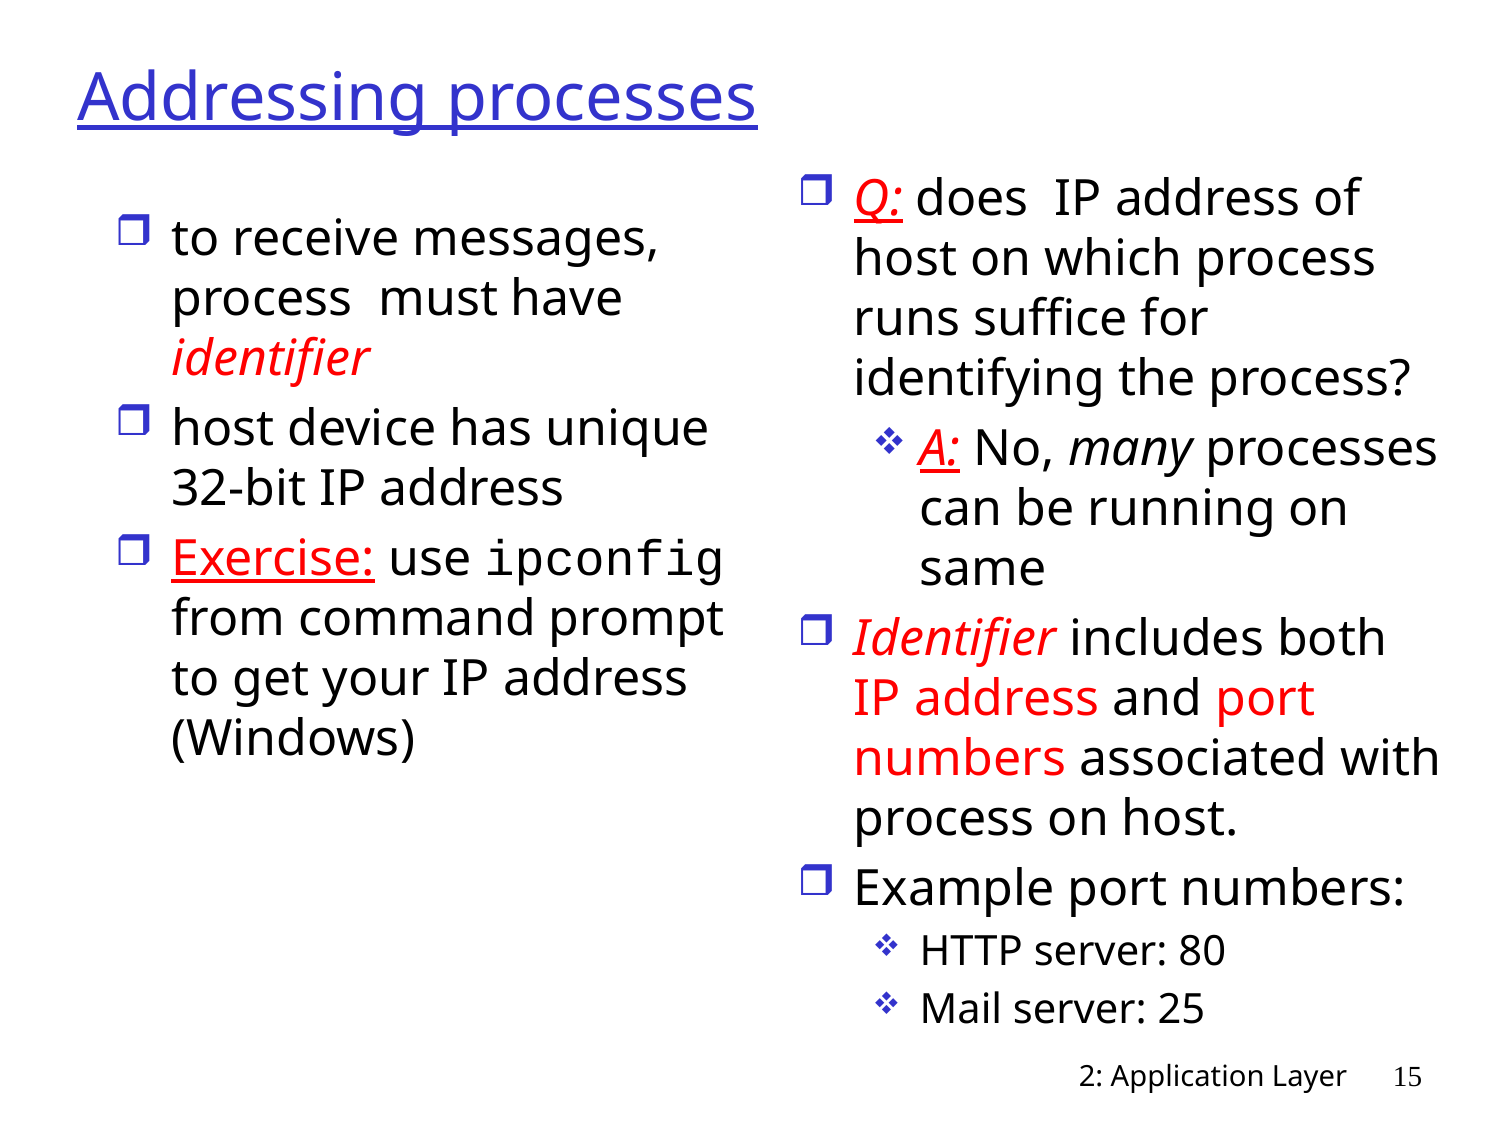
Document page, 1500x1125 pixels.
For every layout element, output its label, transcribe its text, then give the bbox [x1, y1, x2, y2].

list Q: does IP address of host on which process runs suffice for identifying the process? A: No, many processes can be running on same Identifier includes both IP address and port numbers associated with process on host. Example port numbers: HTTP server: 80 Mail server: 25 [782, 157, 1460, 1015]
list to receive messages, process must have identifier host device has unique 32-bit IP address Exercise: use ipconfig from command prompt to get your IP address (Windows) [99, 197, 782, 961]
title Addressing processes [61, 0, 1338, 188]
slide_number 15 [1362, 1049, 1438, 1125]
footer 2: Application Layer [887, 1049, 1362, 1125]
